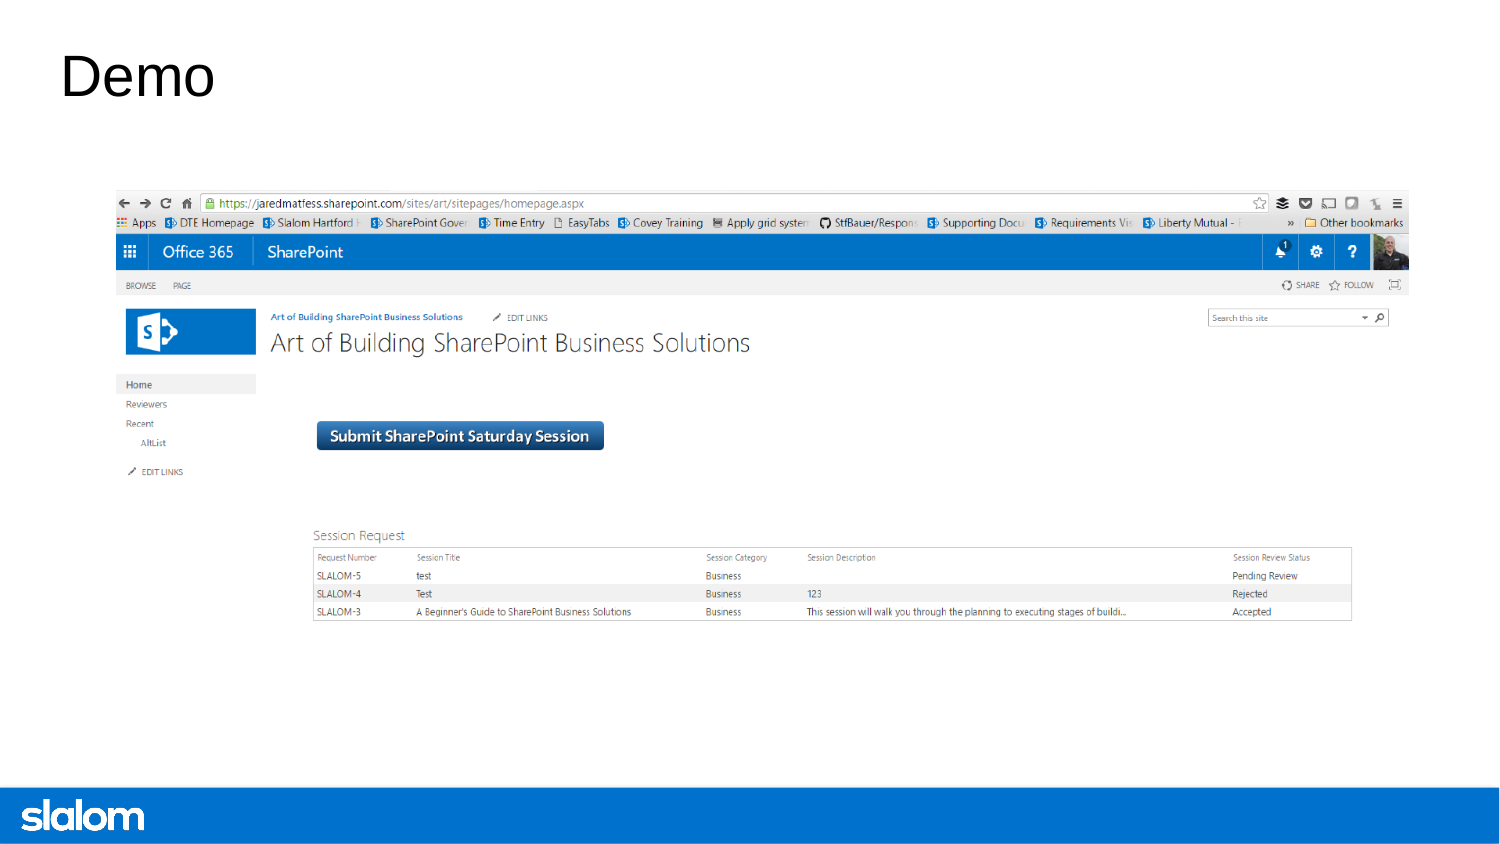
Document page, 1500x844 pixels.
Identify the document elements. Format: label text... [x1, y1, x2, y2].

title Demo [38, 34, 1463, 118]
picture [21, 799, 144, 831]
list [116, 190, 1410, 653]
